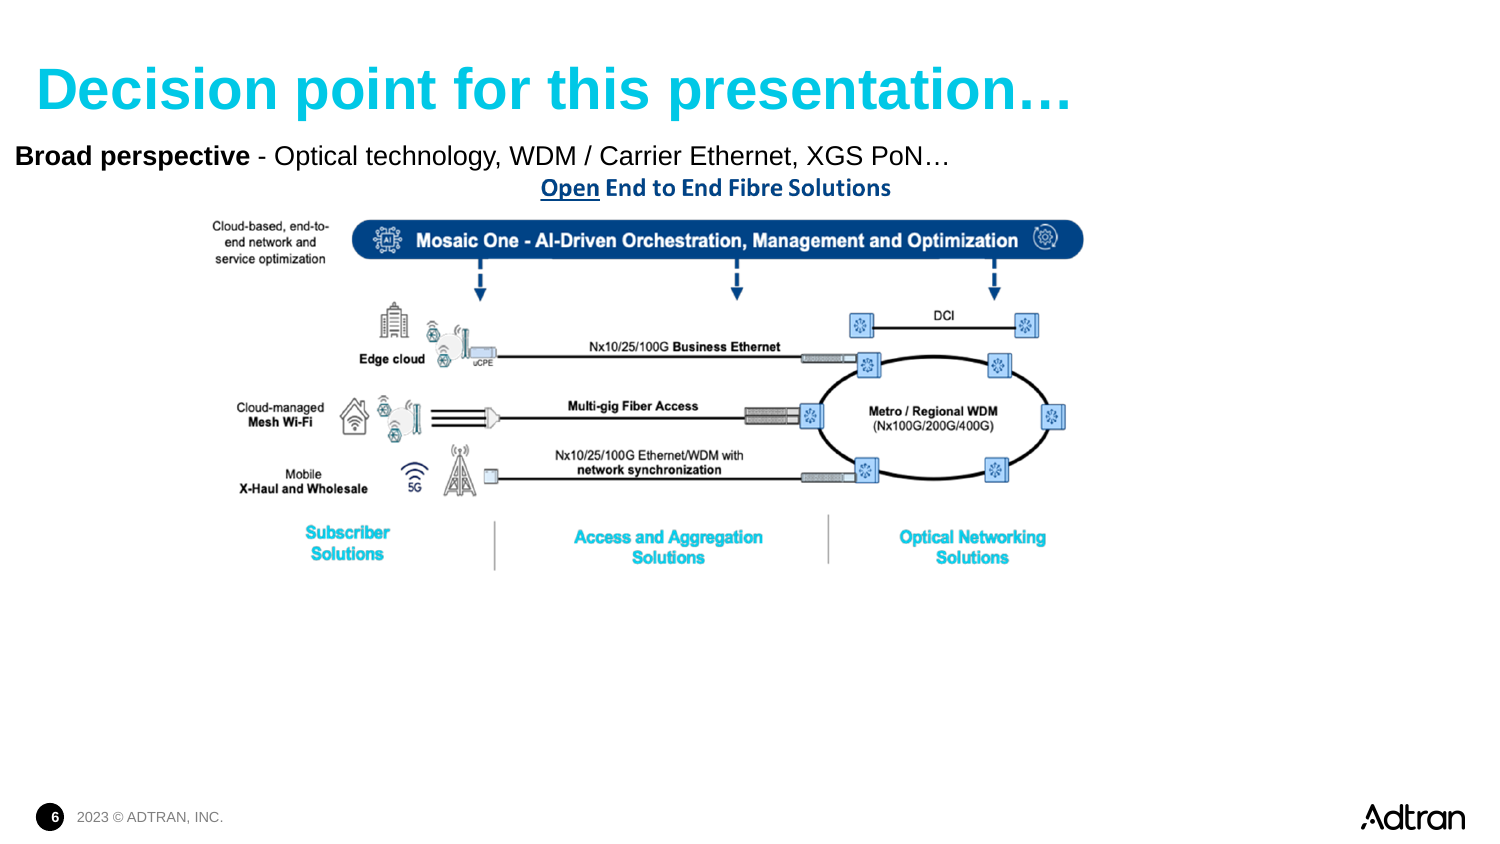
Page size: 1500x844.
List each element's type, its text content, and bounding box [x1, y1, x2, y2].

title Decision point for this presentation… [35, 58, 1465, 123]
text_box Broad perspective - Optical technology, WDM / Carrier Ethernet, XGS PoN… [0, 131, 1459, 195]
picture [1361, 804, 1465, 830]
picture [204, 163, 1090, 584]
